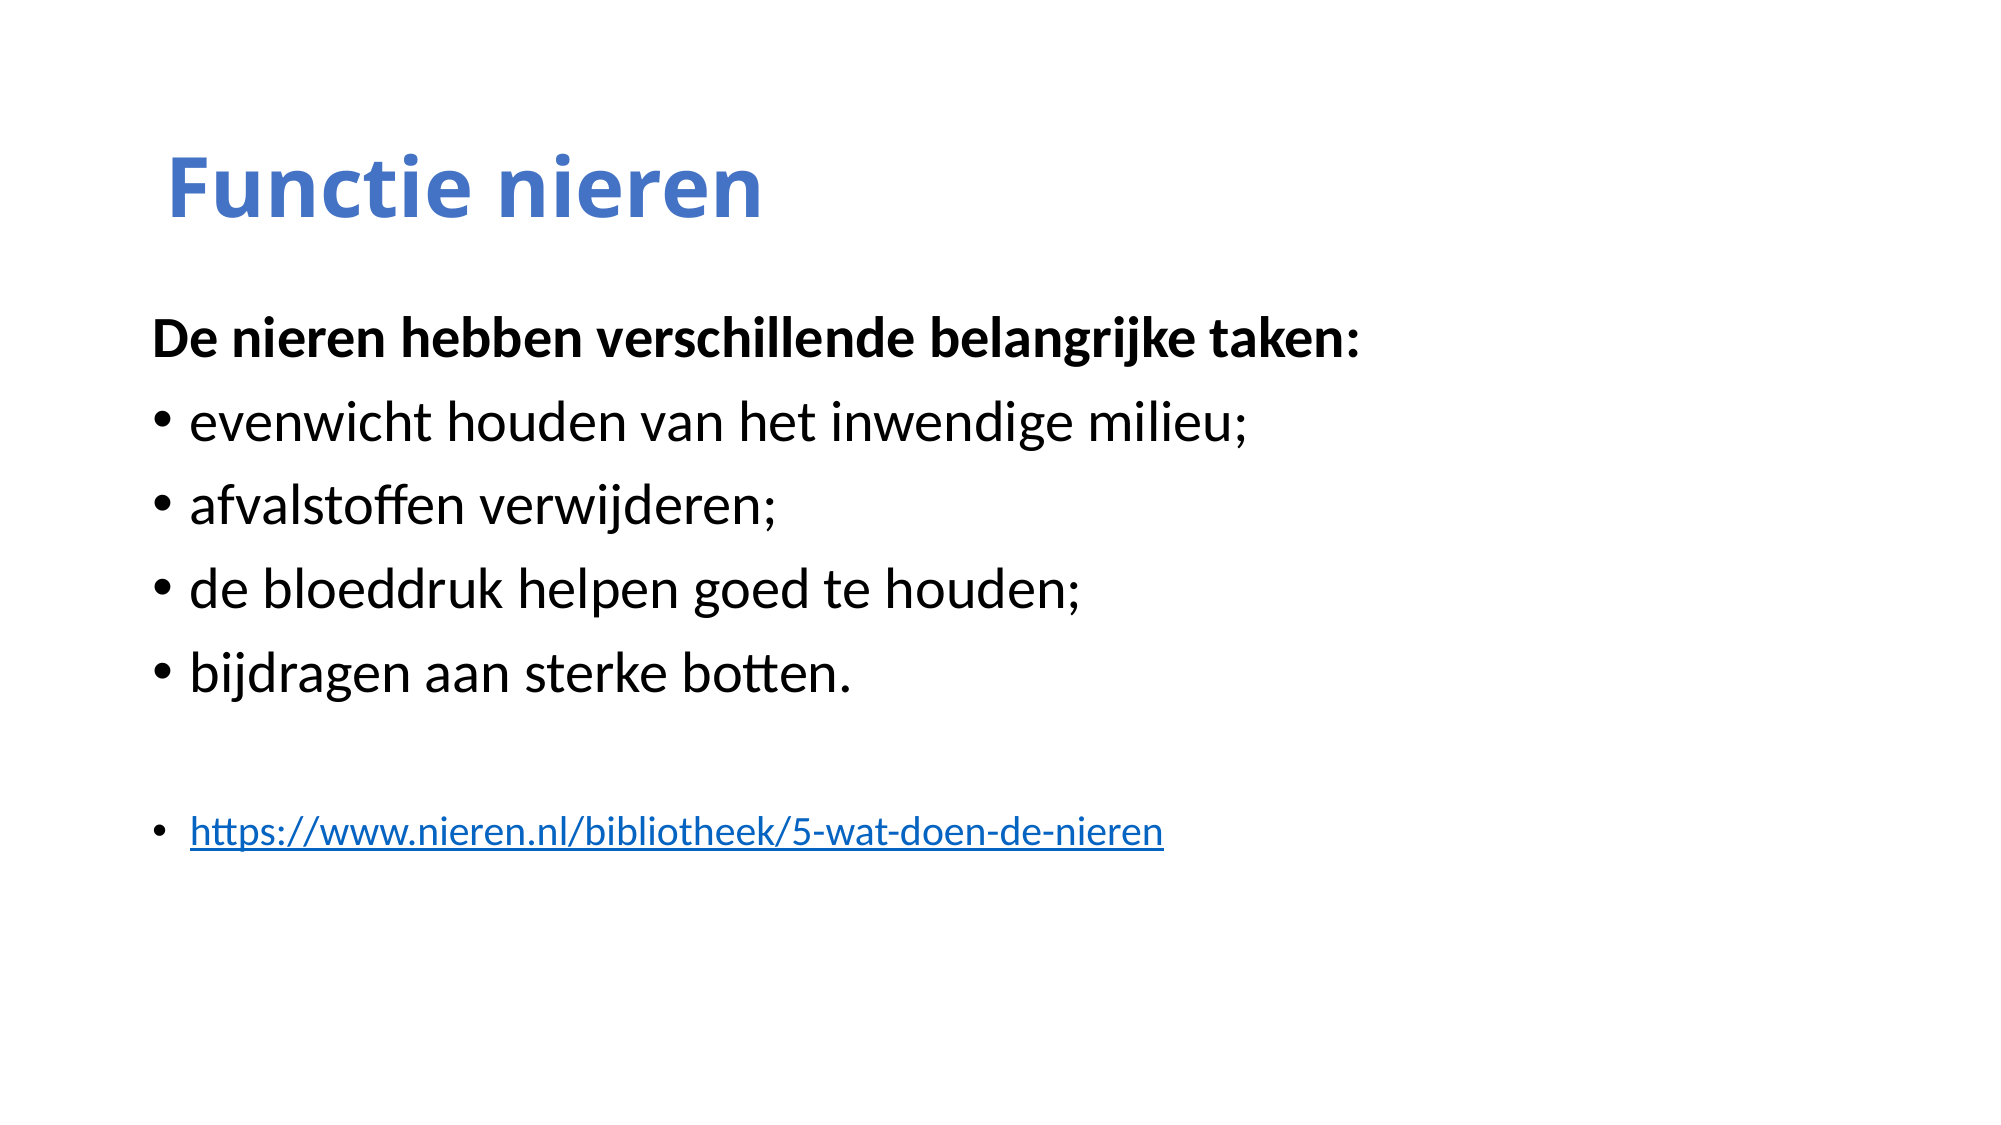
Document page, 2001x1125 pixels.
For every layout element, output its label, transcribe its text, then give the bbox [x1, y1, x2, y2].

title Functie nieren [150, 82, 1880, 300]
list De nieren hebben verschillende belangrijke taken: evenwicht houden van het inwendige milieu; afvalstoffen verwijderen; de bloeddruk helpen goed te houden; bijdragen aan sterke botten. https://www.nieren.nl/bibliotheek/5-wat-doen-de-nieren [137, 299, 1863, 1014]
